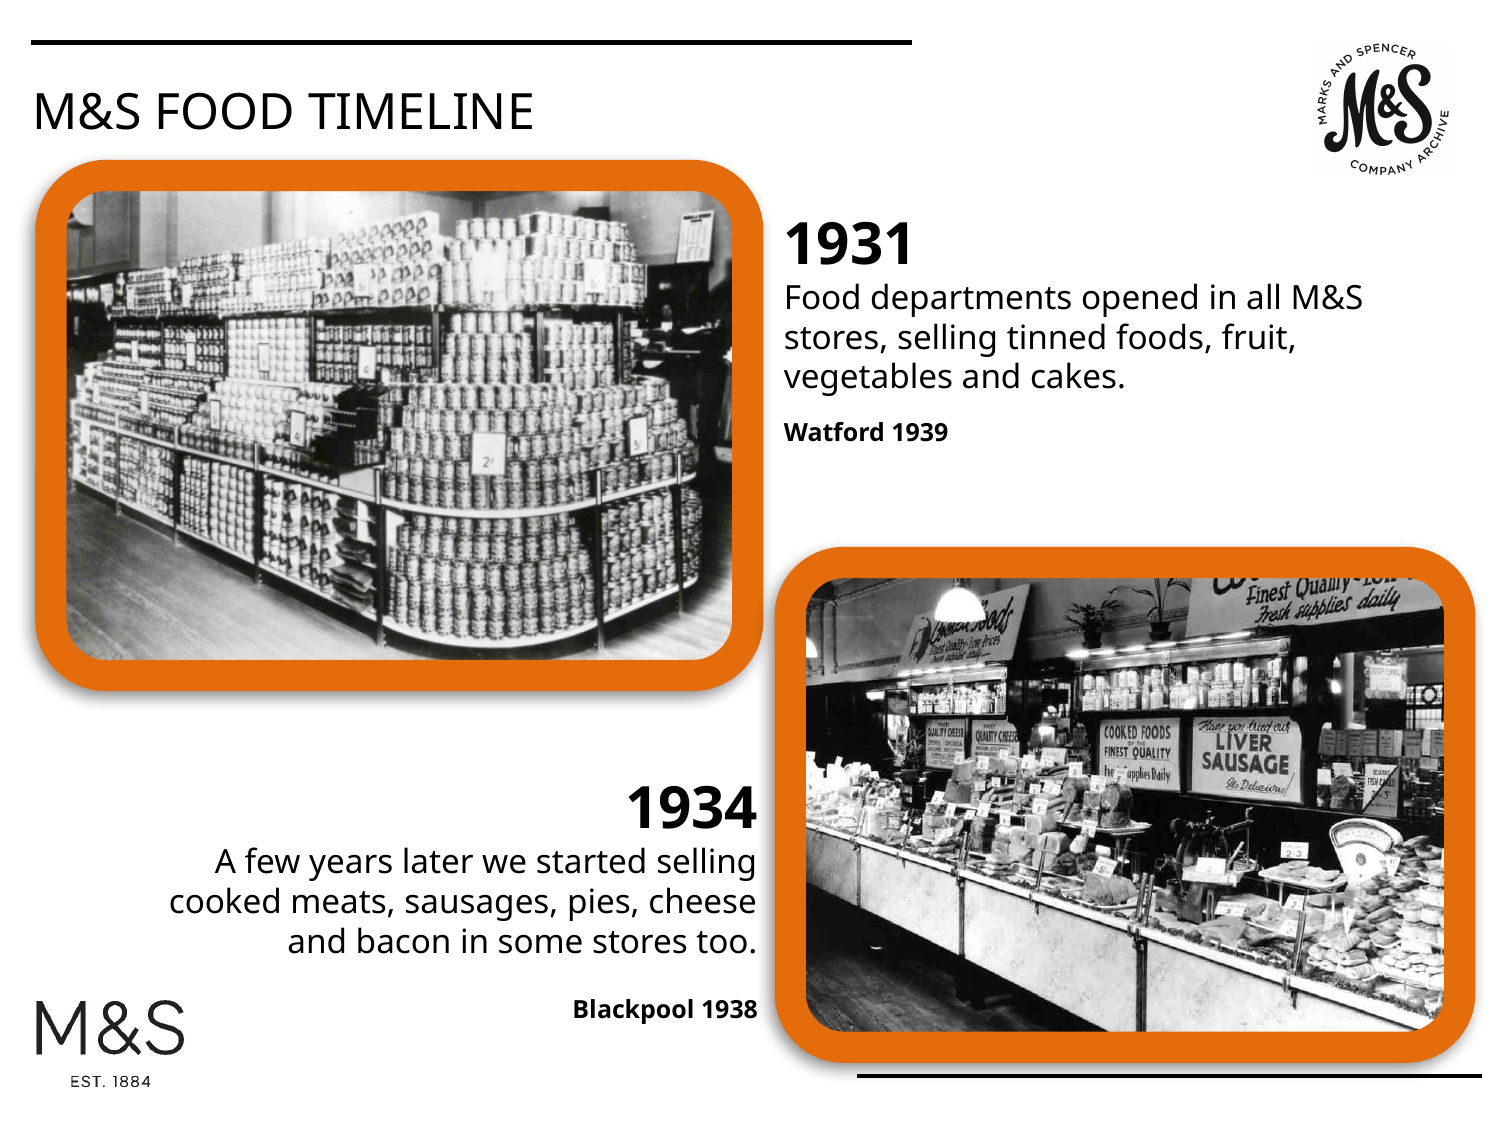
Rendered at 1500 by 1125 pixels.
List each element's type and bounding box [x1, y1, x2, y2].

text_box [17, 42, 1483, 1093]
